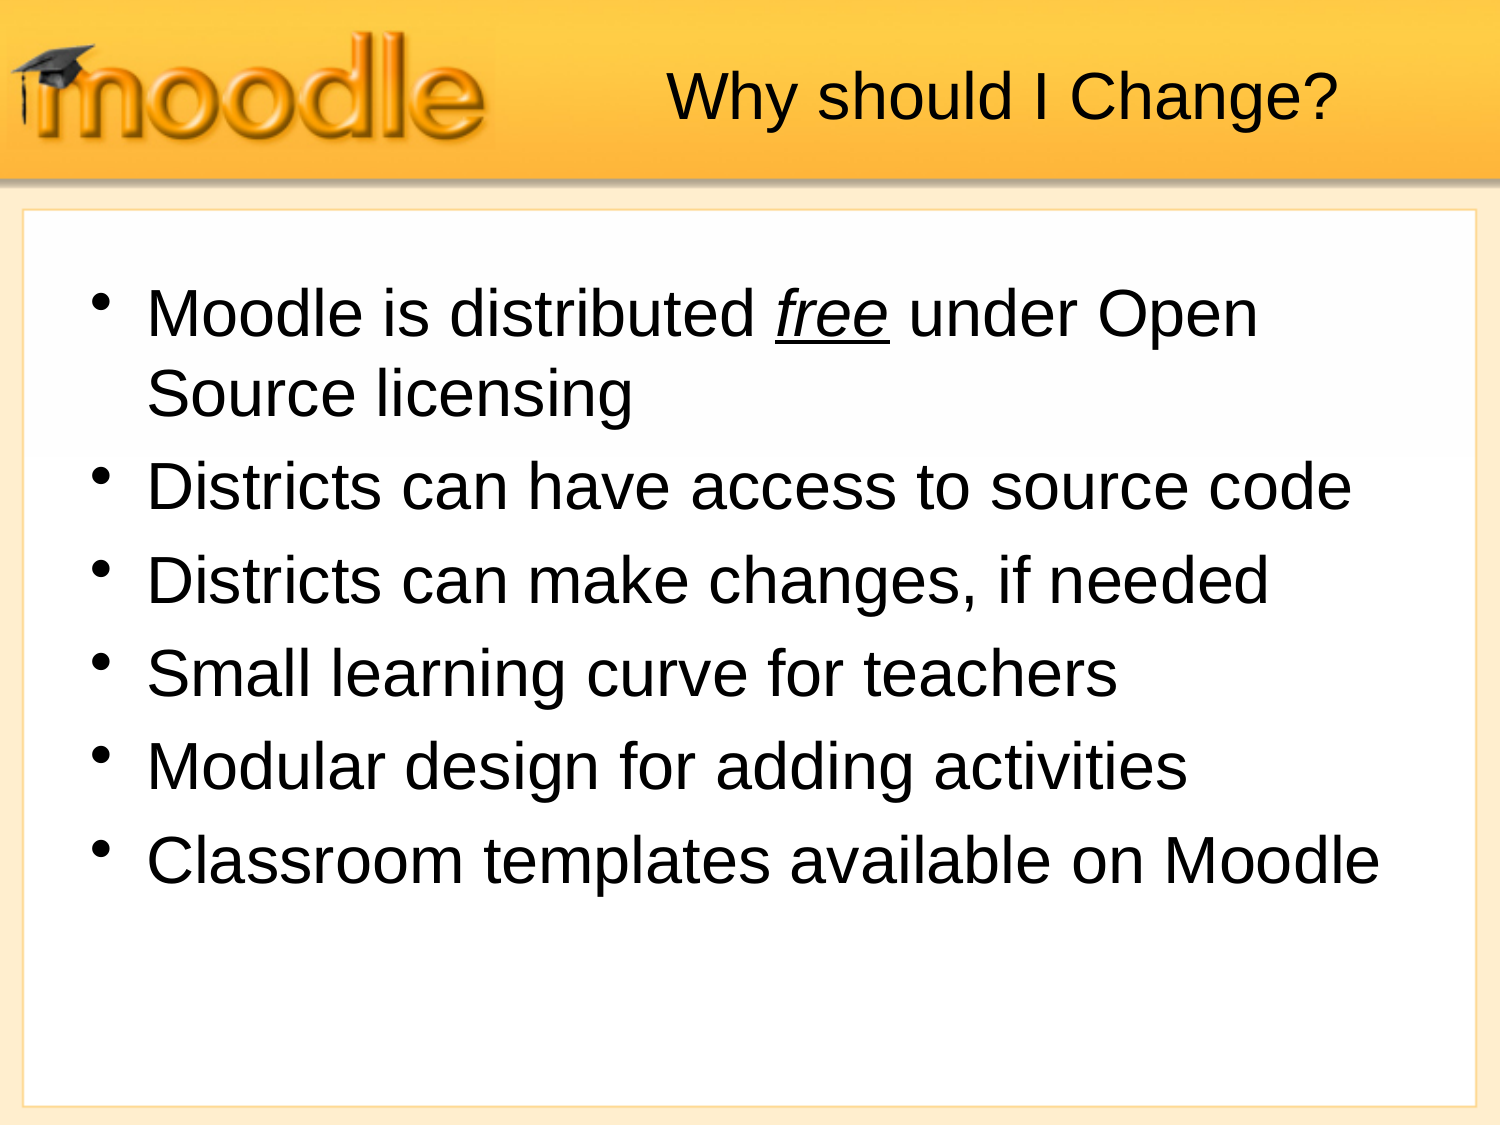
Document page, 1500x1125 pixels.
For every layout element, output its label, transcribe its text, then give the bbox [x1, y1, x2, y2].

list Moodle is distributed free under Open Source licensing Districts can have access to source code Districts can make changes, if needed Small learning curve for teachers Modular design for adding activities Classroom templates available on Moodle [75, 262, 1425, 1005]
picture [0, 0, 1500, 1125]
title Why should I Change? [580, 45, 1425, 233]
